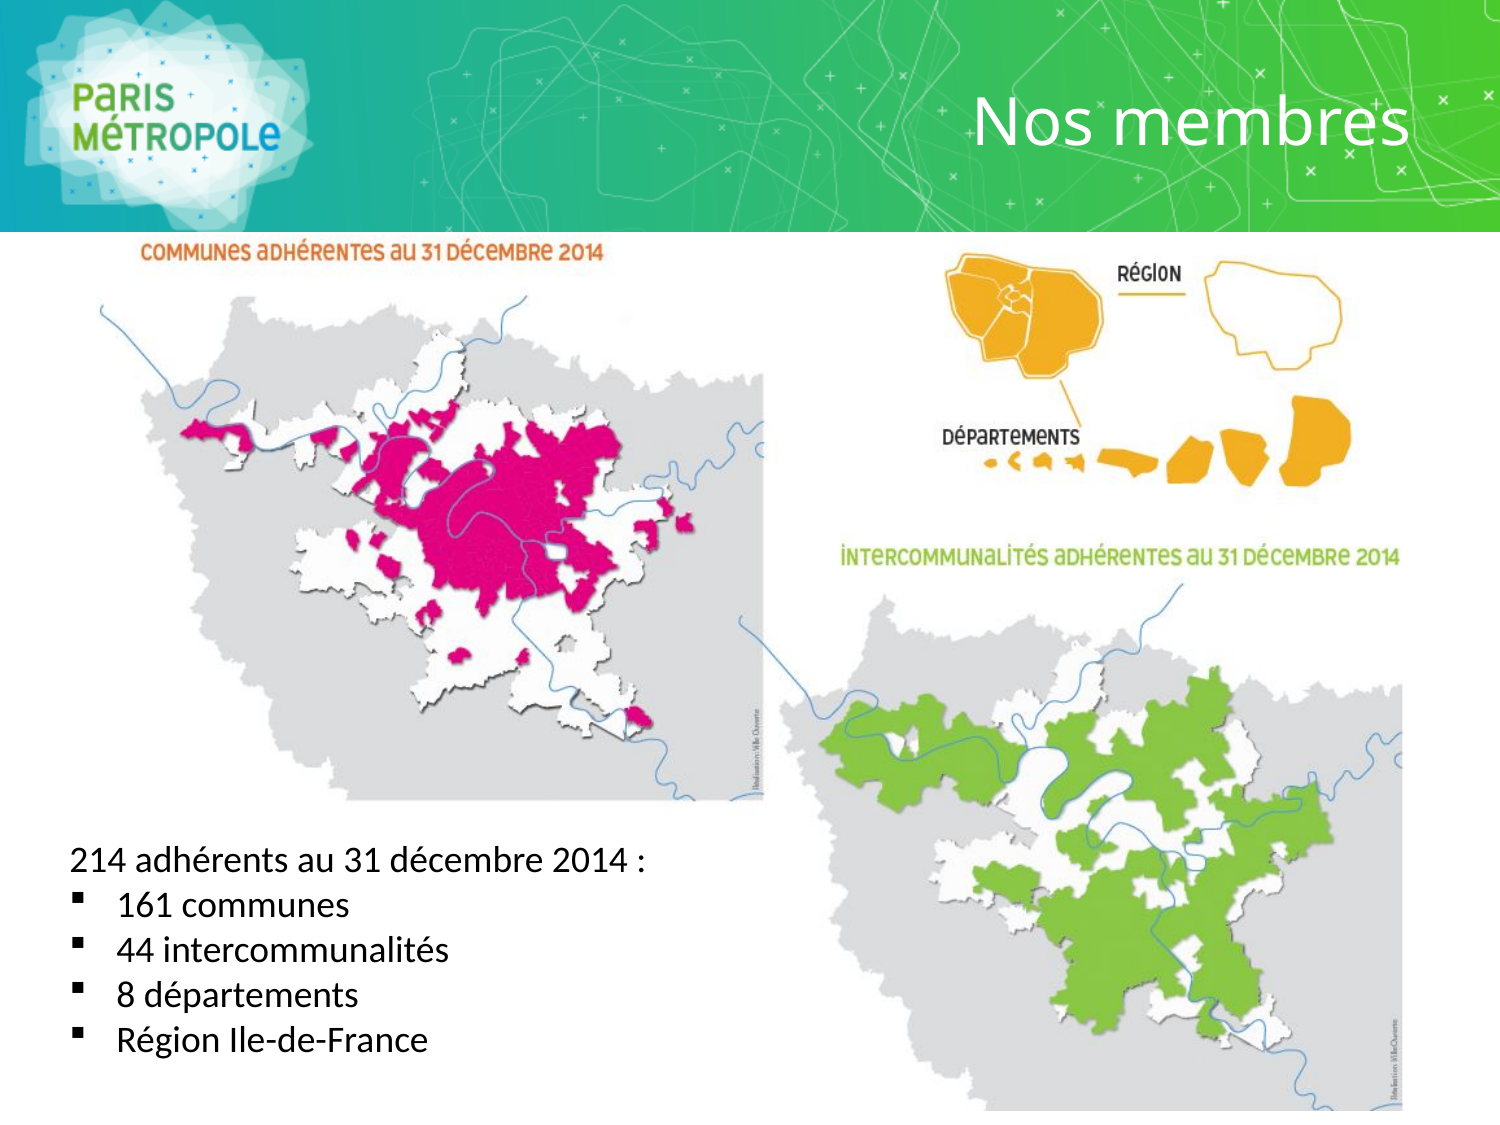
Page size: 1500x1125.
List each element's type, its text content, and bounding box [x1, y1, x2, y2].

picture [0, 0, 1500, 1112]
text_box 214 adhérents au 31 décembre 2014 : 161 communes 44 intercommunalités 8 départements Région Ile-de-France [54, 828, 90, 1068]
